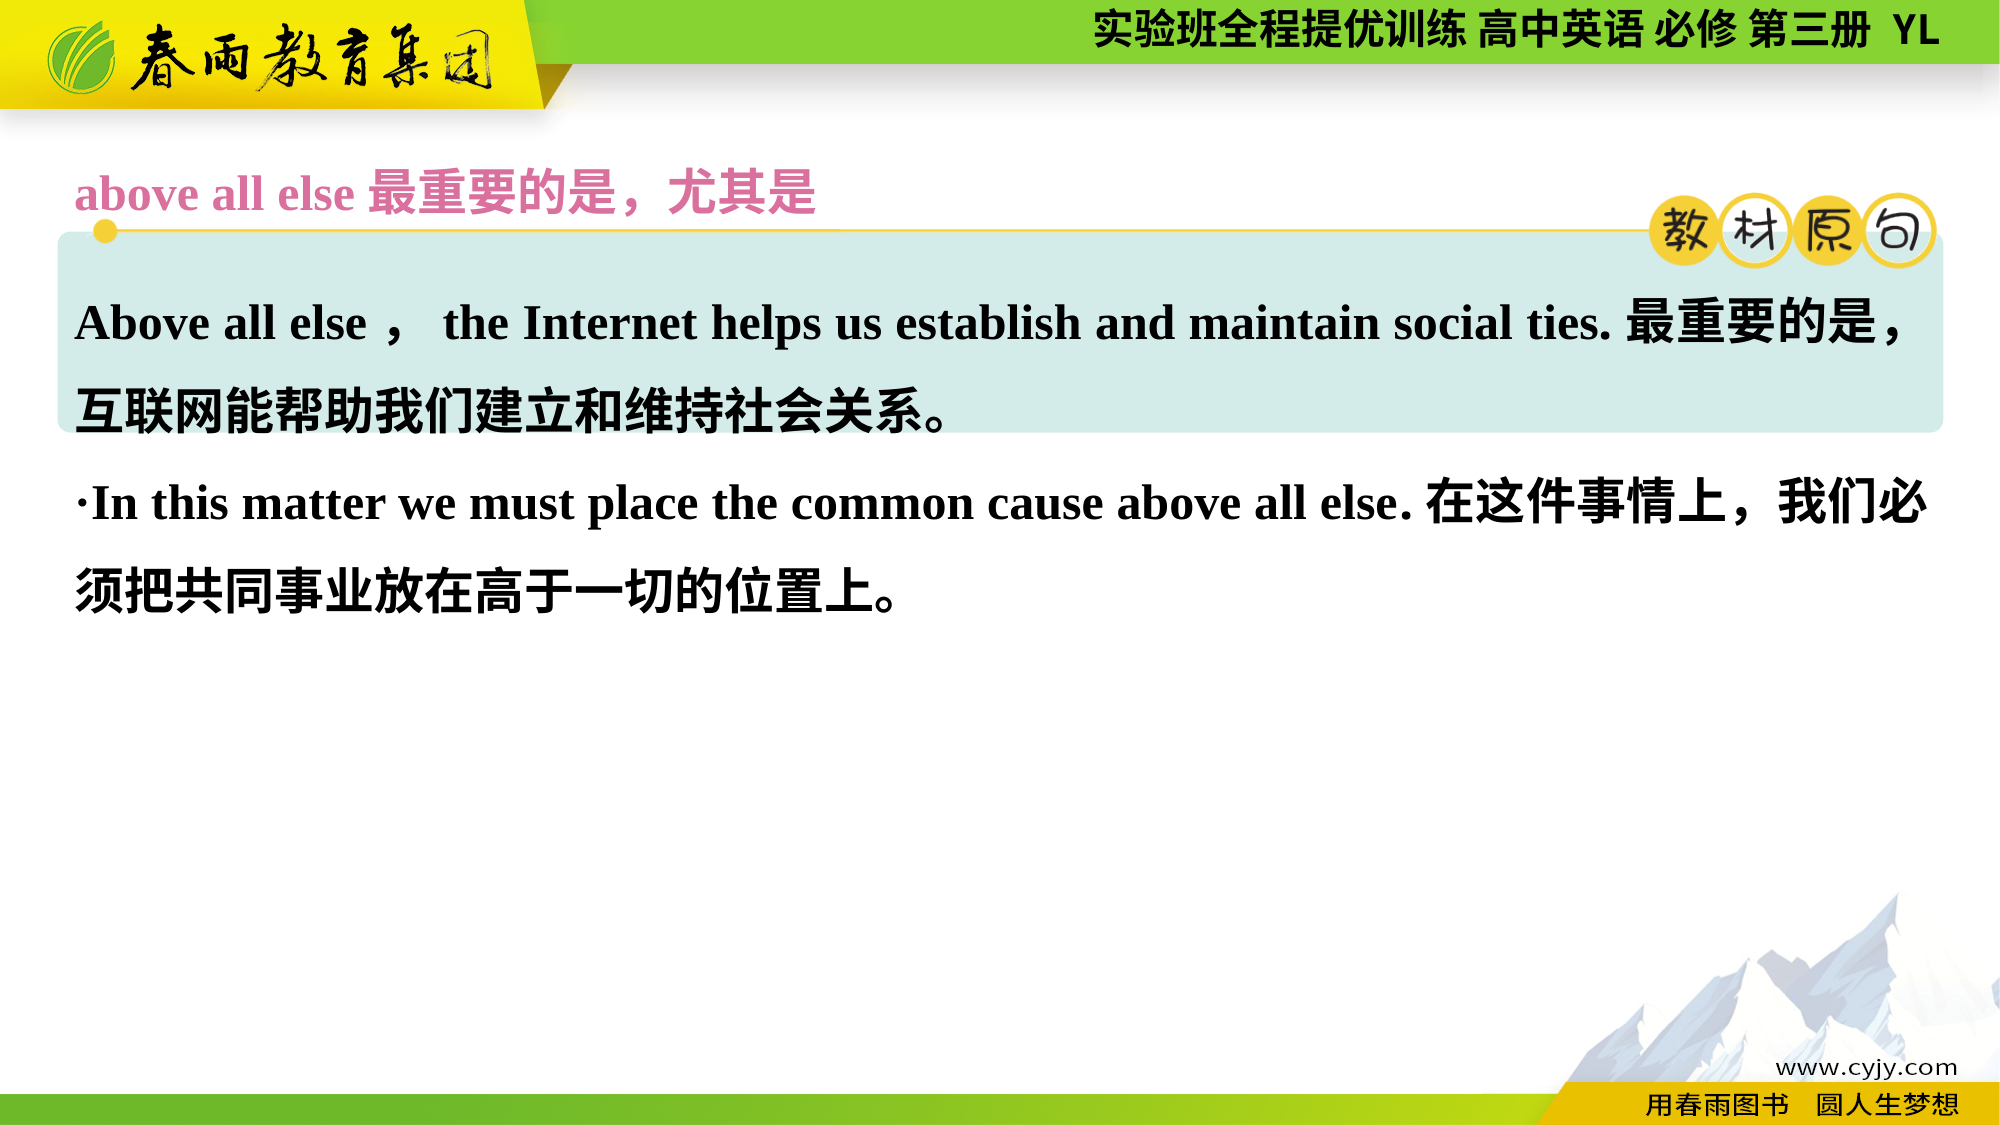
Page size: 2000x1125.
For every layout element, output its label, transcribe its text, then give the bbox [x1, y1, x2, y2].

picture [0, 0, 2000, 1125]
list above all else最重要的是，尤其是 Above all else，the Internet helps us establish and maintain social ties.最重要的是，互联网能帮助我们建立和维持社会关系。 ·In this matter we must place the common cause above all else.在这件事情上，我们必须把共同事业放在高于一切的位置上。 [59, 122, 1944, 621]
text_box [87, 184, 1938, 271]
